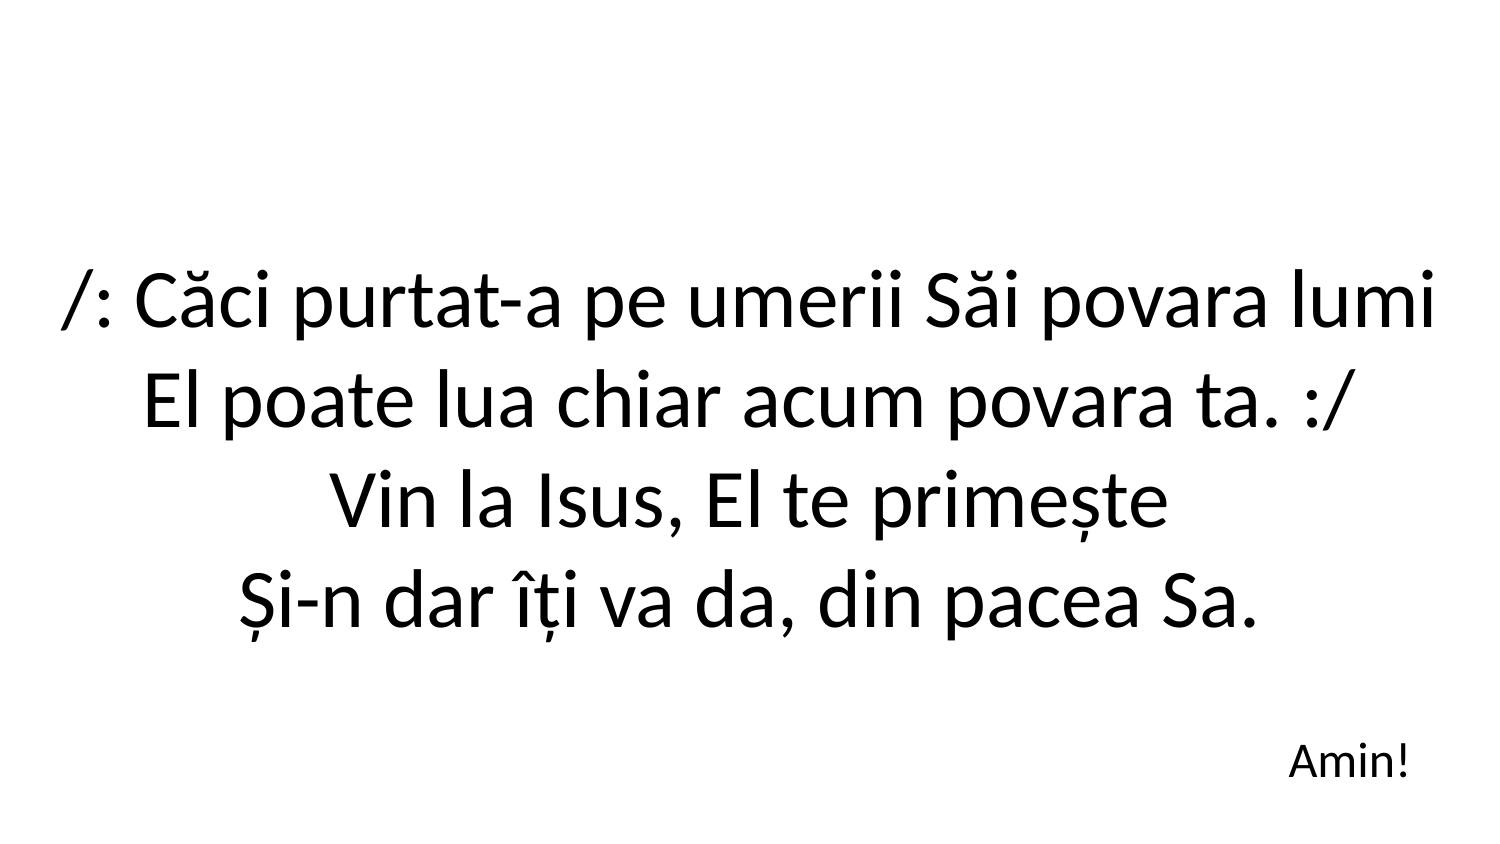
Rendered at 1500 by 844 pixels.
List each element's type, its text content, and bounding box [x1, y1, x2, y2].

text_box /: Căci purtat-a pe umerii Săi povara lumi El poate lua chiar acum povara ta. :/ Vin la Isus, El te primește Și-n dar îți va da, din pacea Sa. [46, 192, 1454, 652]
text_box Amin! [1273, 674, 1427, 795]
